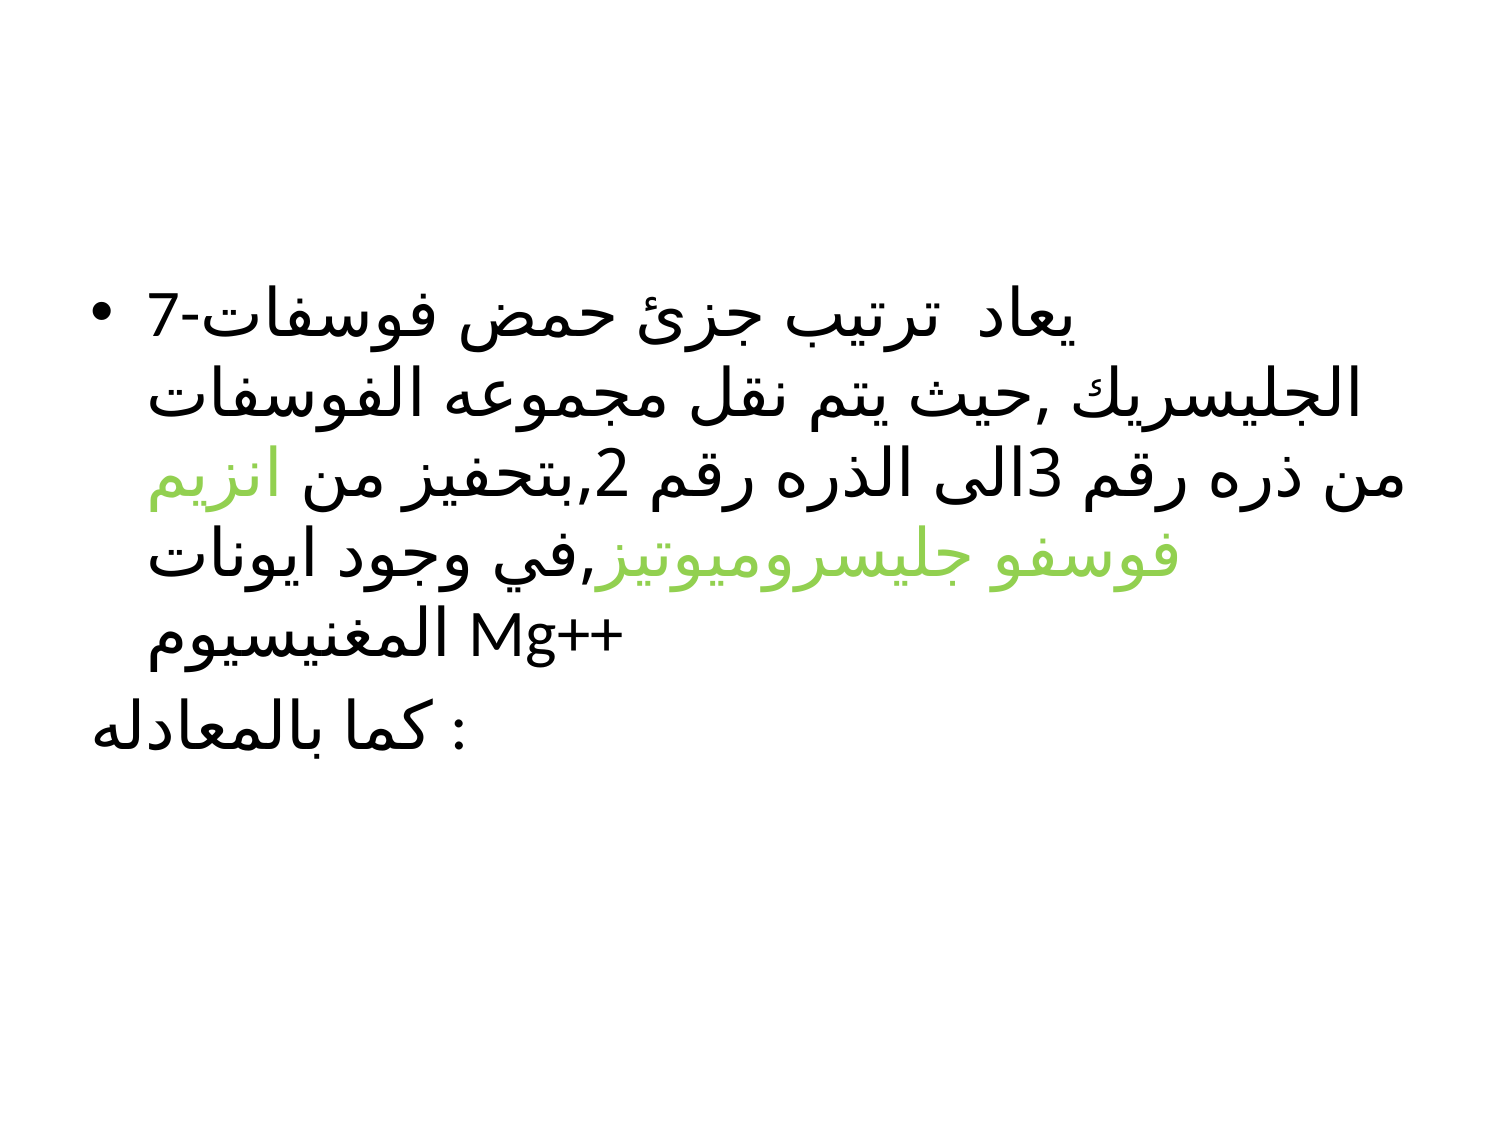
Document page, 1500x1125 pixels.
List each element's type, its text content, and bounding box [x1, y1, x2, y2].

list 7-يعاد ترتيب جزئ حمض فوسفات الجليسريك ,حيث يتم نقل مجموعه الفوسفات من ذره رقم 3الى الذره رقم 2,بتحفيز من انزيم فوسفو جليسروميوتيز,في وجود ايونات المغنيسيوم Mg++ كما بالمعادله : [75, 262, 1425, 1005]
